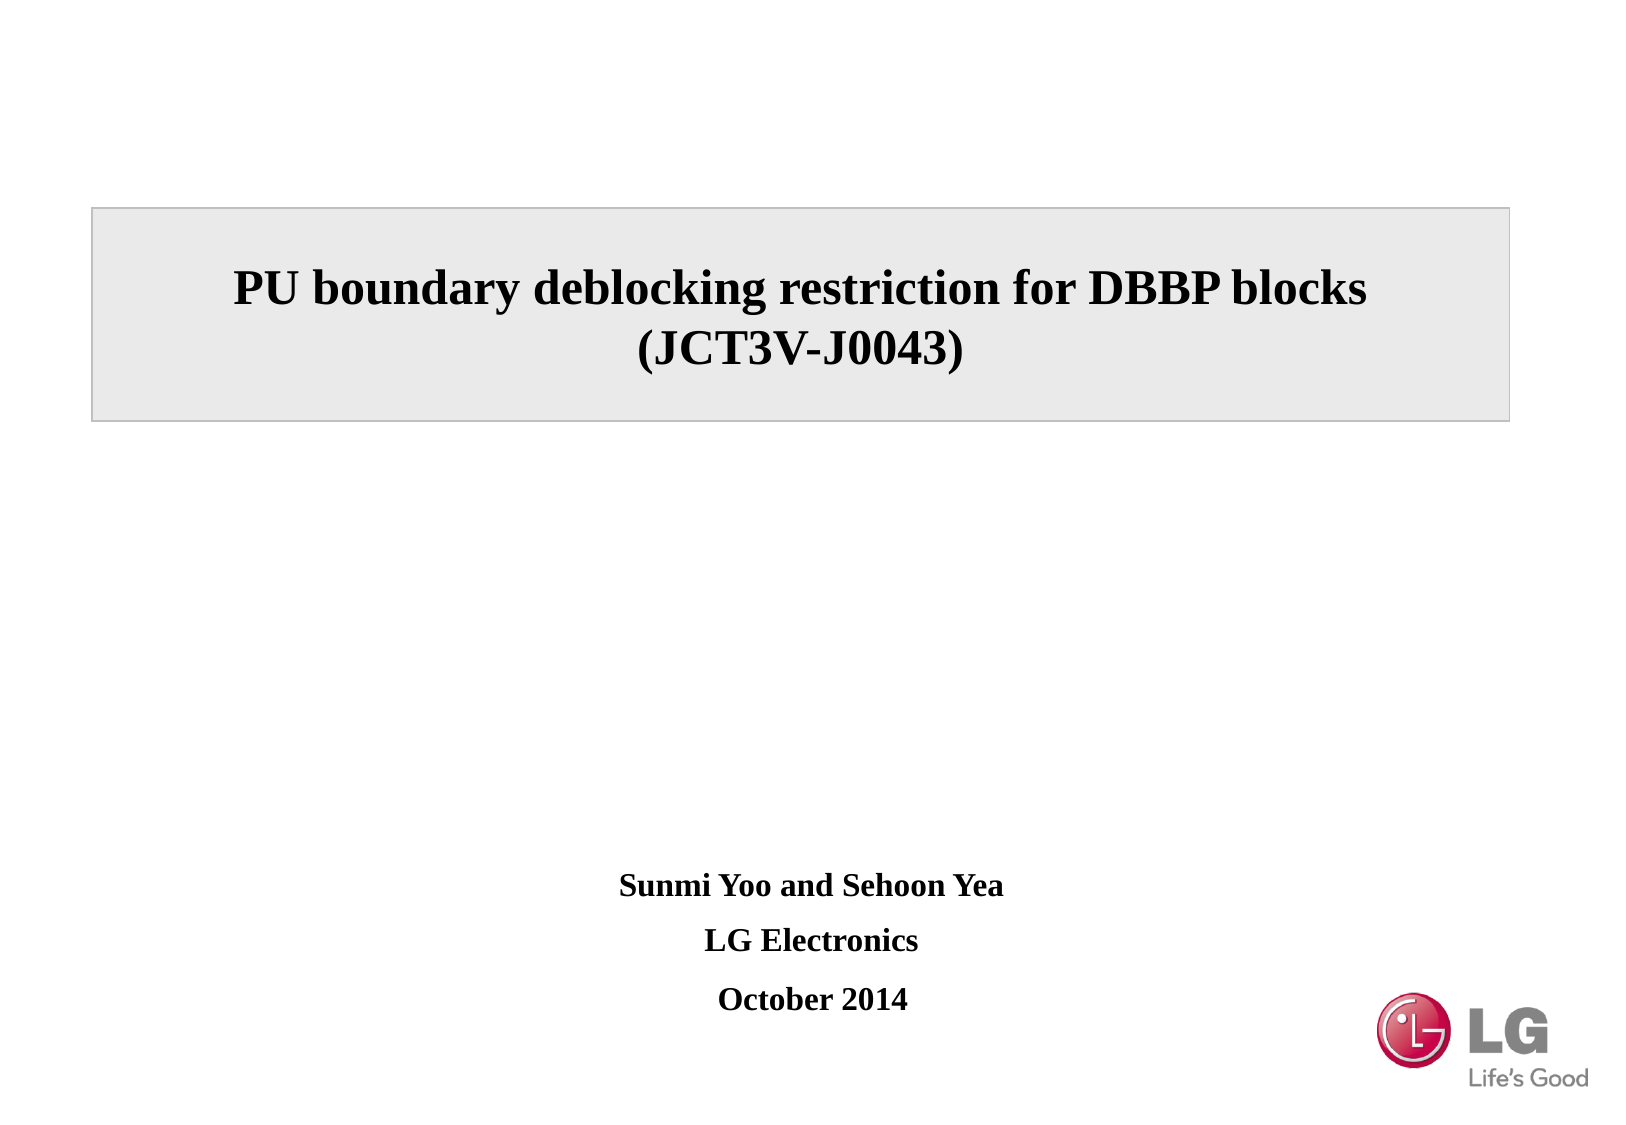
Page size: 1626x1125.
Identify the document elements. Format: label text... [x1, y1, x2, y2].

picture [1375, 985, 1588, 1093]
text_box October 2014 [665, 969, 961, 1024]
text_box PU boundary deblocking restriction for DBBP blocks (JCT3V-J0043) [91, 208, 1510, 421]
text_box Sunmi Yoo and Sehoon Yea [566, 855, 1058, 911]
text_box LG Electronics [651, 910, 972, 966]
